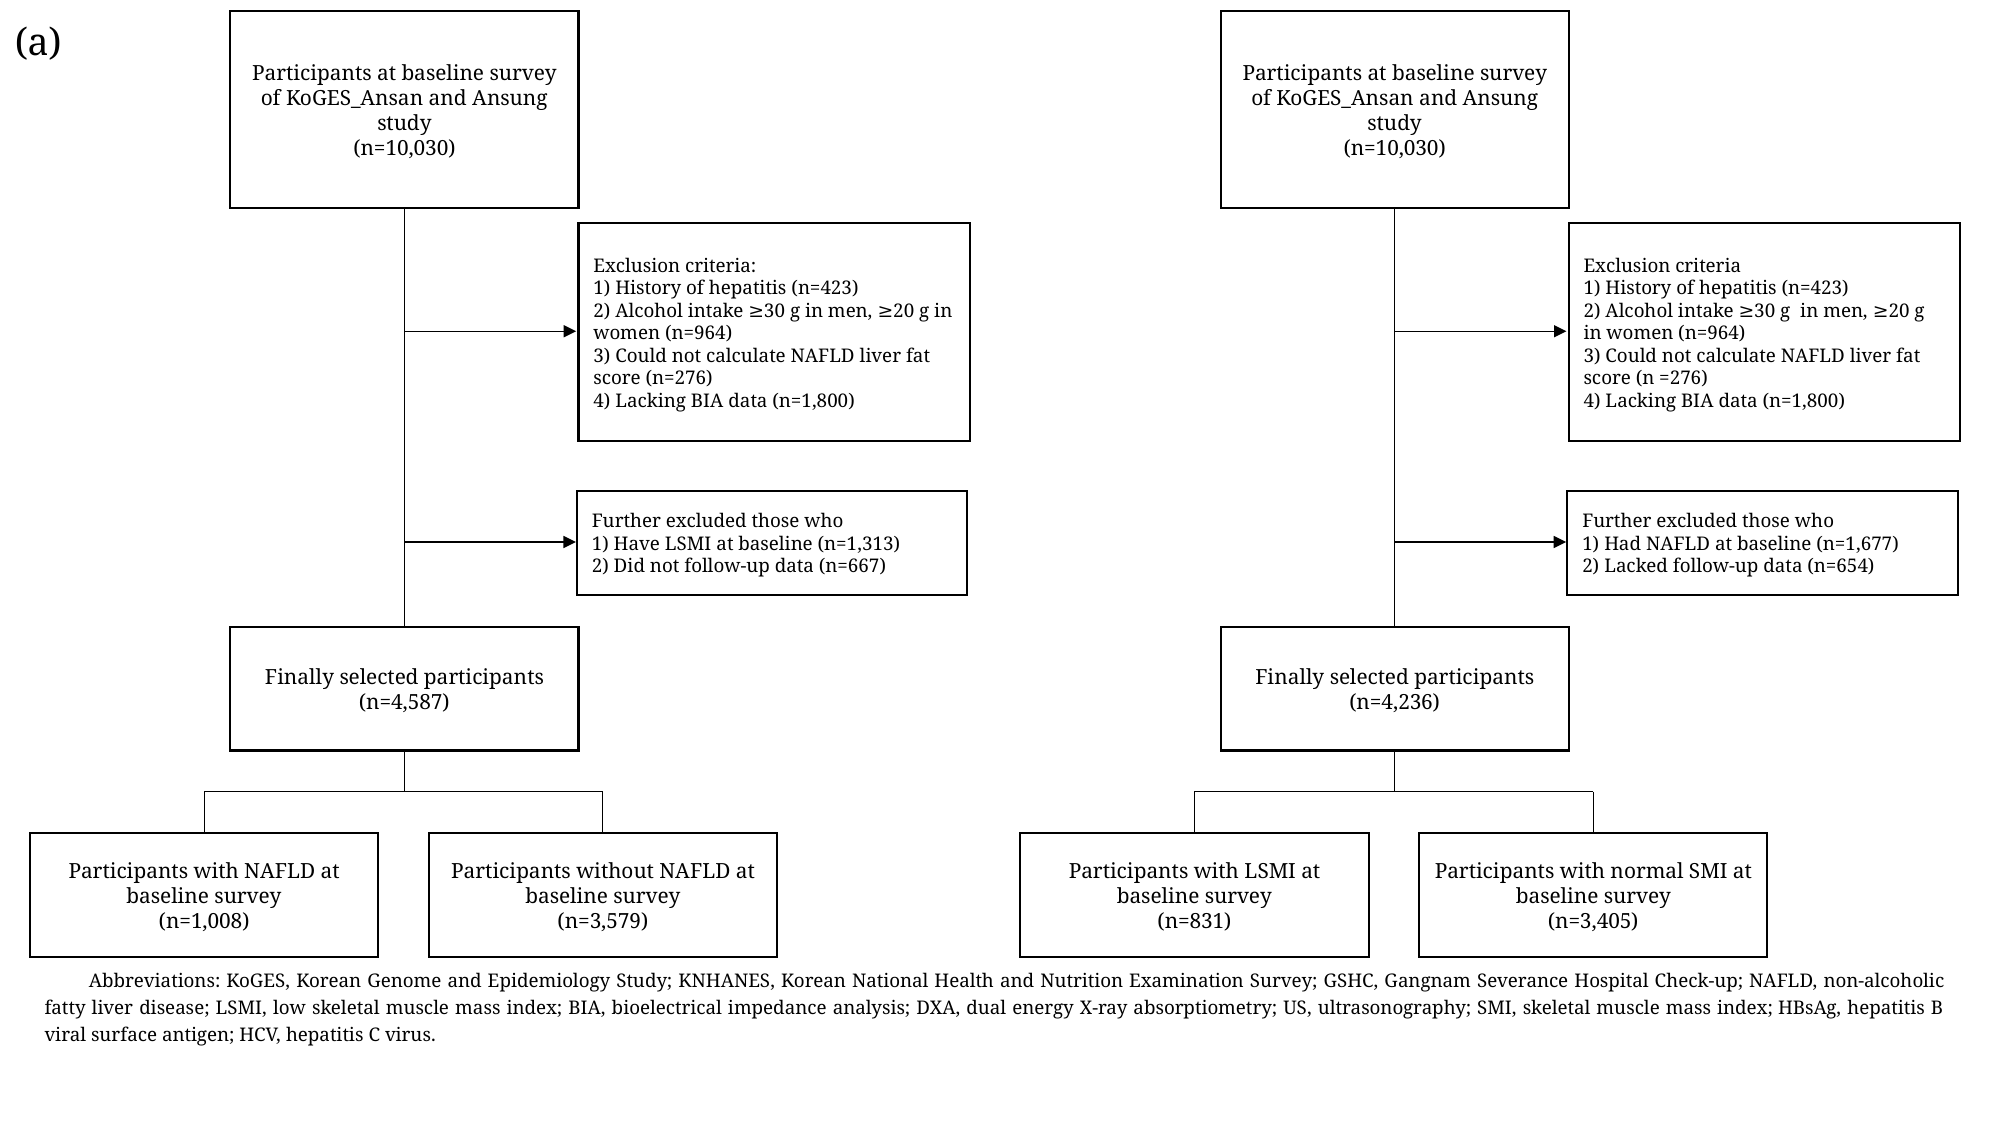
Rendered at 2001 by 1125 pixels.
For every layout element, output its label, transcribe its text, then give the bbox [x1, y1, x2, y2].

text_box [29, 10, 970, 957]
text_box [1020, 10, 1961, 957]
text_box (a) [0, 10, 29, 71]
text_box Abbreviations: KoGES, Korean Genome and Epidemiology Study; KNHANES, Korean National Health and Nutrition Examination Survey; GSHC, Gangnam Severance Hospital Check-up; NAFLD, non-alcoholic fatty liver disease; LSMI, low skeletal muscle mass index; BIA, bioelectrical impedance analysis; DXA, dual energy X-ray absorptiometry; US, ultrasonography; SMI, skeletal muscle mass index; HBsAg, hepatitis B viral surface antigen; HCV, hepatitis C virus. [29, 956, 1958, 1054]
